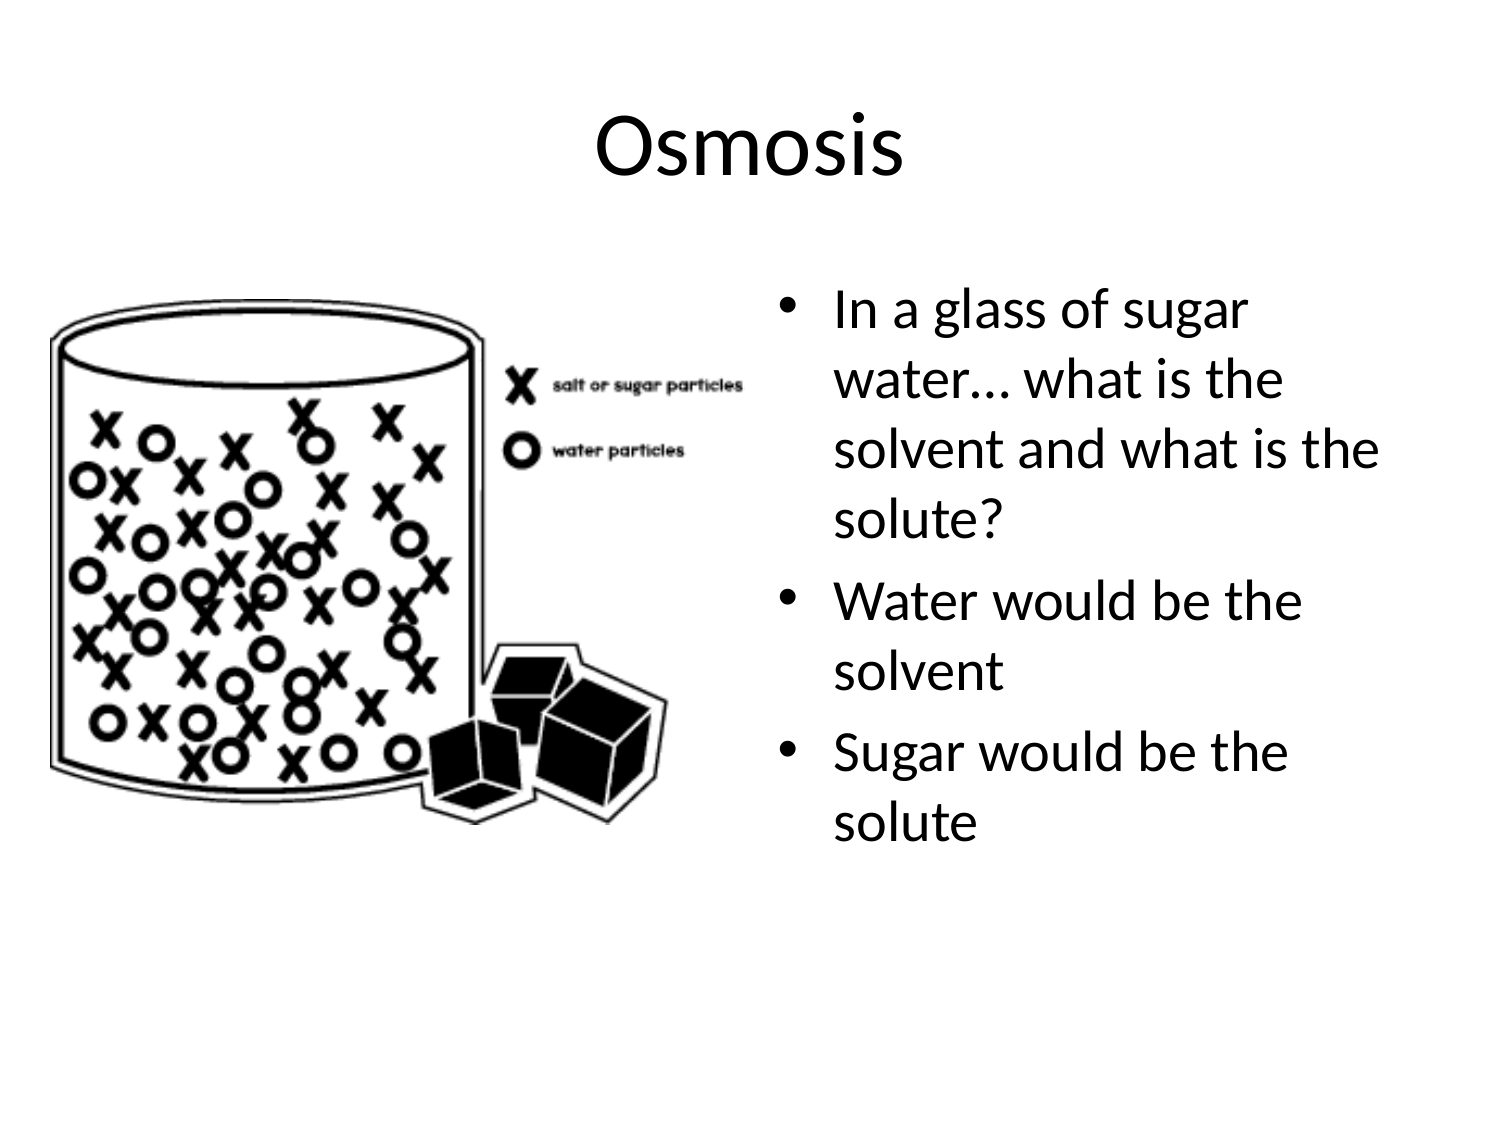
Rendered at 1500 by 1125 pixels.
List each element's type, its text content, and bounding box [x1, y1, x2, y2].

title Osmosis [75, 45, 1425, 233]
list In a glass of sugar water… what is the solvent and what is the solute? Water would be the solvent Sugar would be the solute [762, 262, 1425, 1005]
picture [49, 299, 745, 826]
